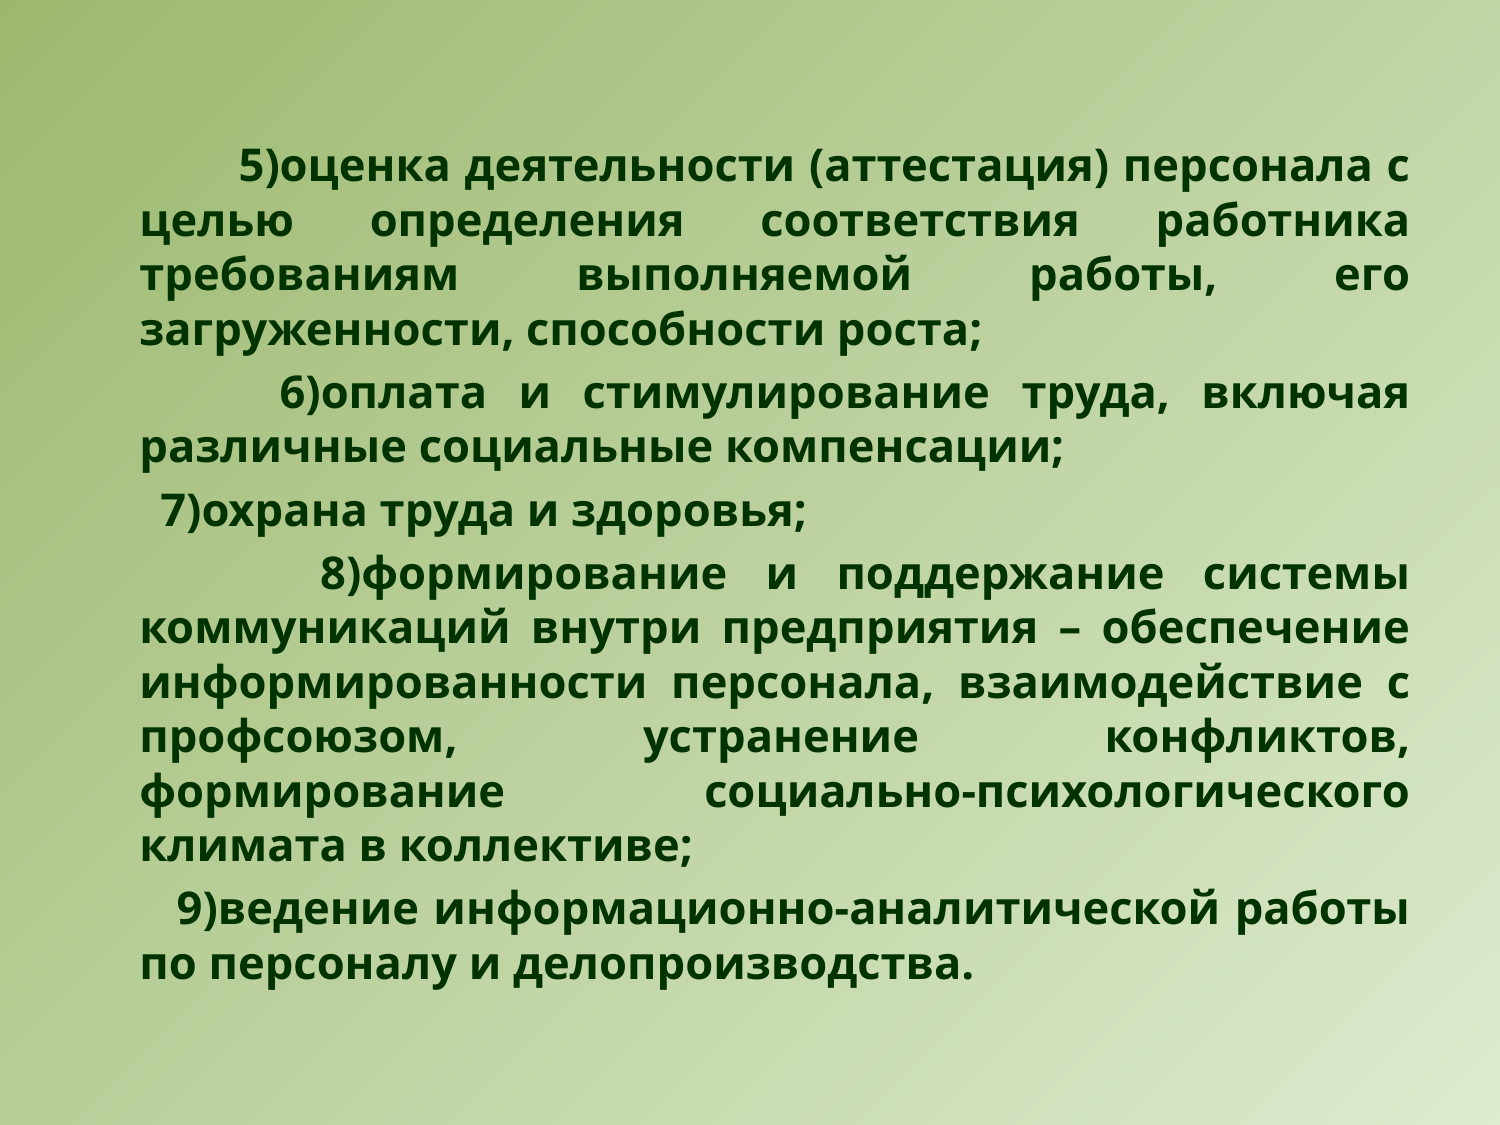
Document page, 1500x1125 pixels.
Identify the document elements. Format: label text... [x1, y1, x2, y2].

list 5)оценка деятельности (аттестация) персонала с целью определения соответствия работника требованиям выполняемой работы, его загруженности, способности роста; 6)оплата и стимулирование труда, включая различные социальные компенсации; 7)охрана труда и здоровья; 8)формирование и поддержание системы коммуникаций внутри предприятия – обеспечение информированности персонала, взаимодействие с профсоюзом, устранение конфликтов, формирование социально-психологического климата в коллективе; 9)ведение информационно-аналитической работы по персоналу и делопроизводства. [75, 128, 1425, 1005]
